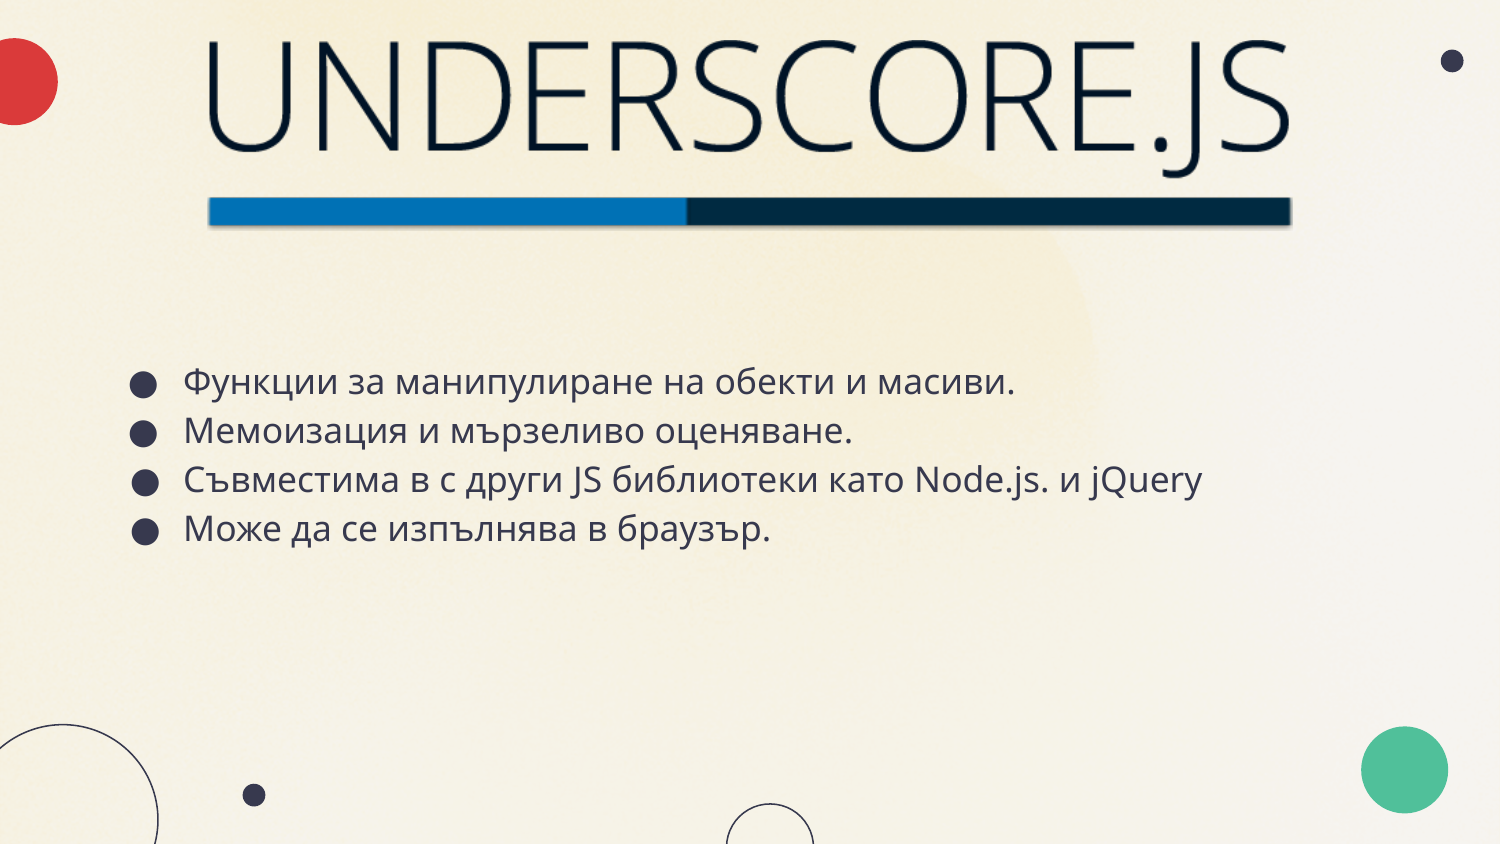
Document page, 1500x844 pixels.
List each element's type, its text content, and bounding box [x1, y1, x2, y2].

list Функции за манипулиране на обекти и масиви. Мемоизация и мързеливо оценяване. Съвместима в с други JS библиотеки като Node.js. и jQuery Може да се изпълнява в браузър. [93, 337, 1398, 658]
text_box [0, 0, 1500, 844]
picture [206, 40, 1294, 231]
